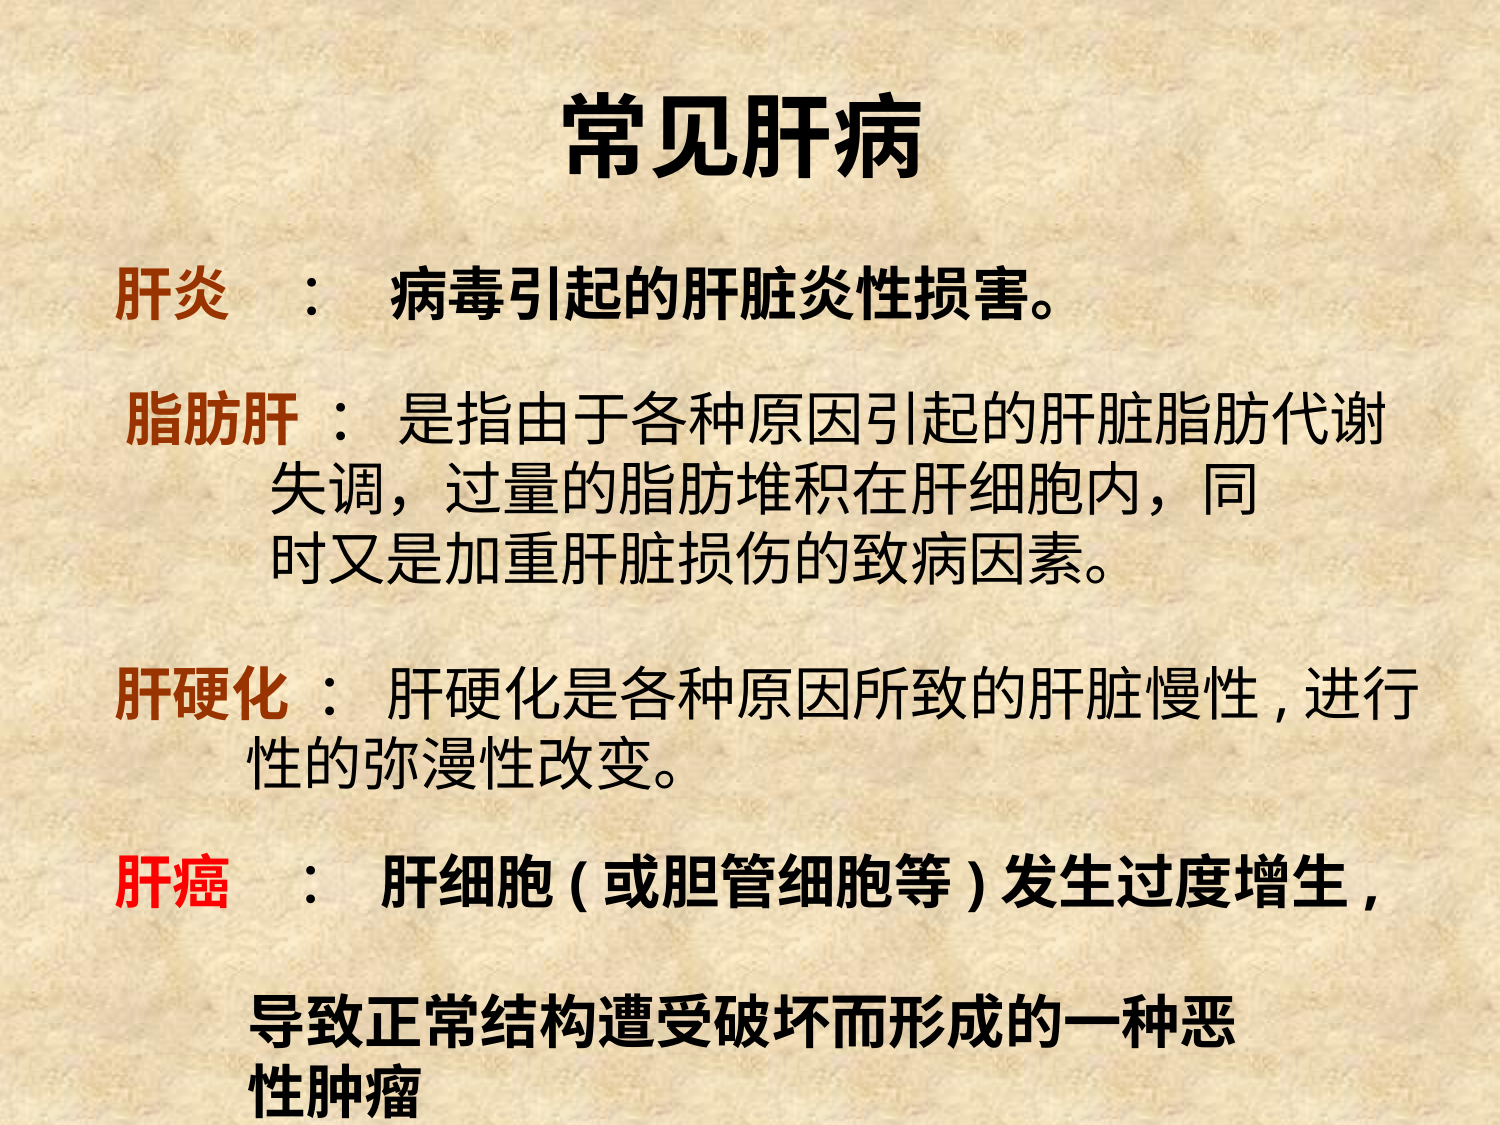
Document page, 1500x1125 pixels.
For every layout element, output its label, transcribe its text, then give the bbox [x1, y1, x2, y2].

picture [0, 0, 1500, 1125]
title 常见肝病 [77, 52, 1426, 216]
text_box 肝硬化 ： 肝硬化是各种原因所致的肝脏慢性,进行 性的弥漫性改变。 [99, 649, 1450, 805]
text_box 肝癌 ： 肝细胞(或胆管细胞等)发生过度增生, 导致正常结构遭受破坏而形成的一种恶 性肿瘤 [99, 837, 1425, 1125]
text_box 脂肪肝 ： 是指由于各种原因引起的肝脏脂肪代谢 失调，过量的脂肪堆积在肝细胞内，同 时又是加重肝脏损伤的致病因素。 [110, 374, 1403, 670]
text_box 肝炎 ： 病毒引起的肝脏炎性损害。 [99, 249, 1388, 335]
